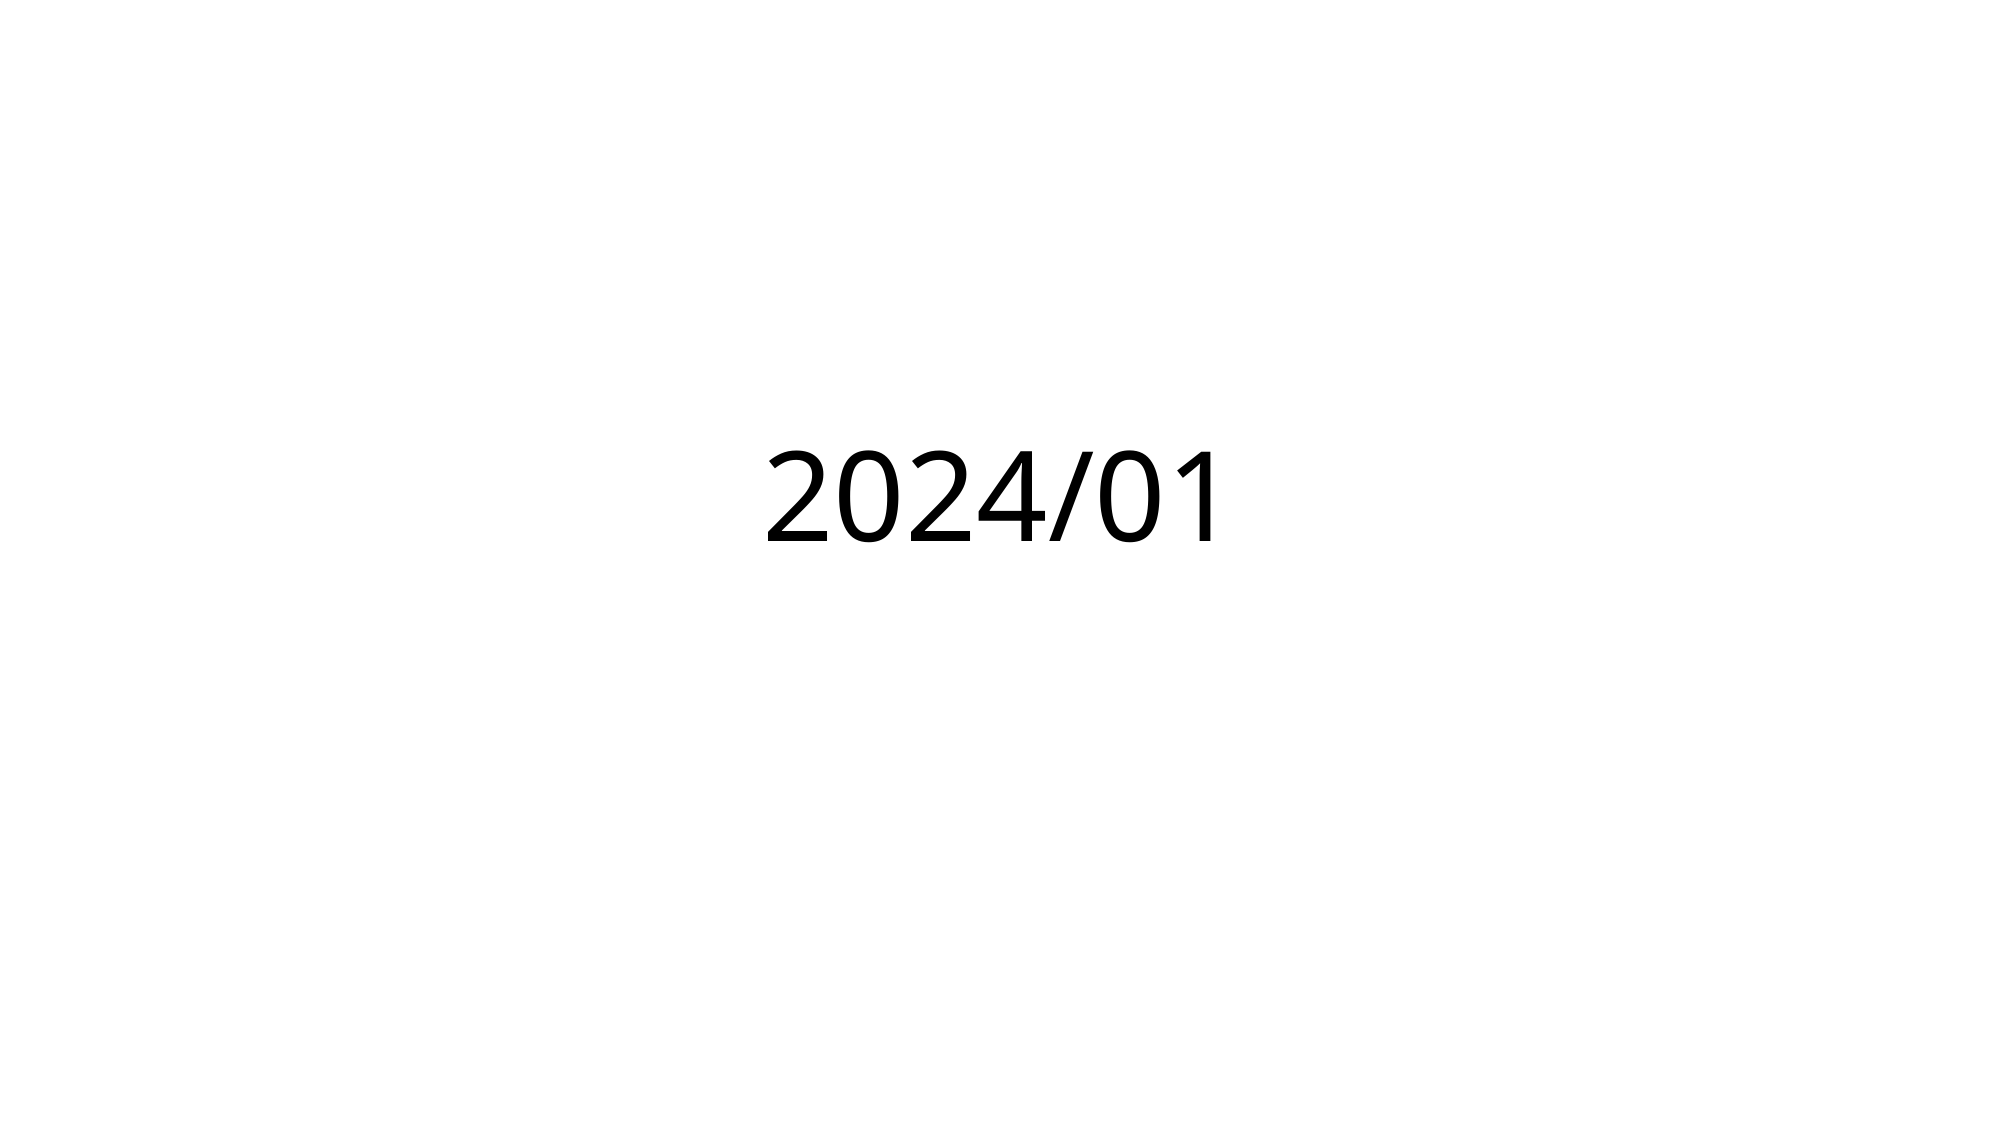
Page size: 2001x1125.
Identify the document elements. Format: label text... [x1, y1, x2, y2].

title 2024/01 [249, 184, 1750, 576]
